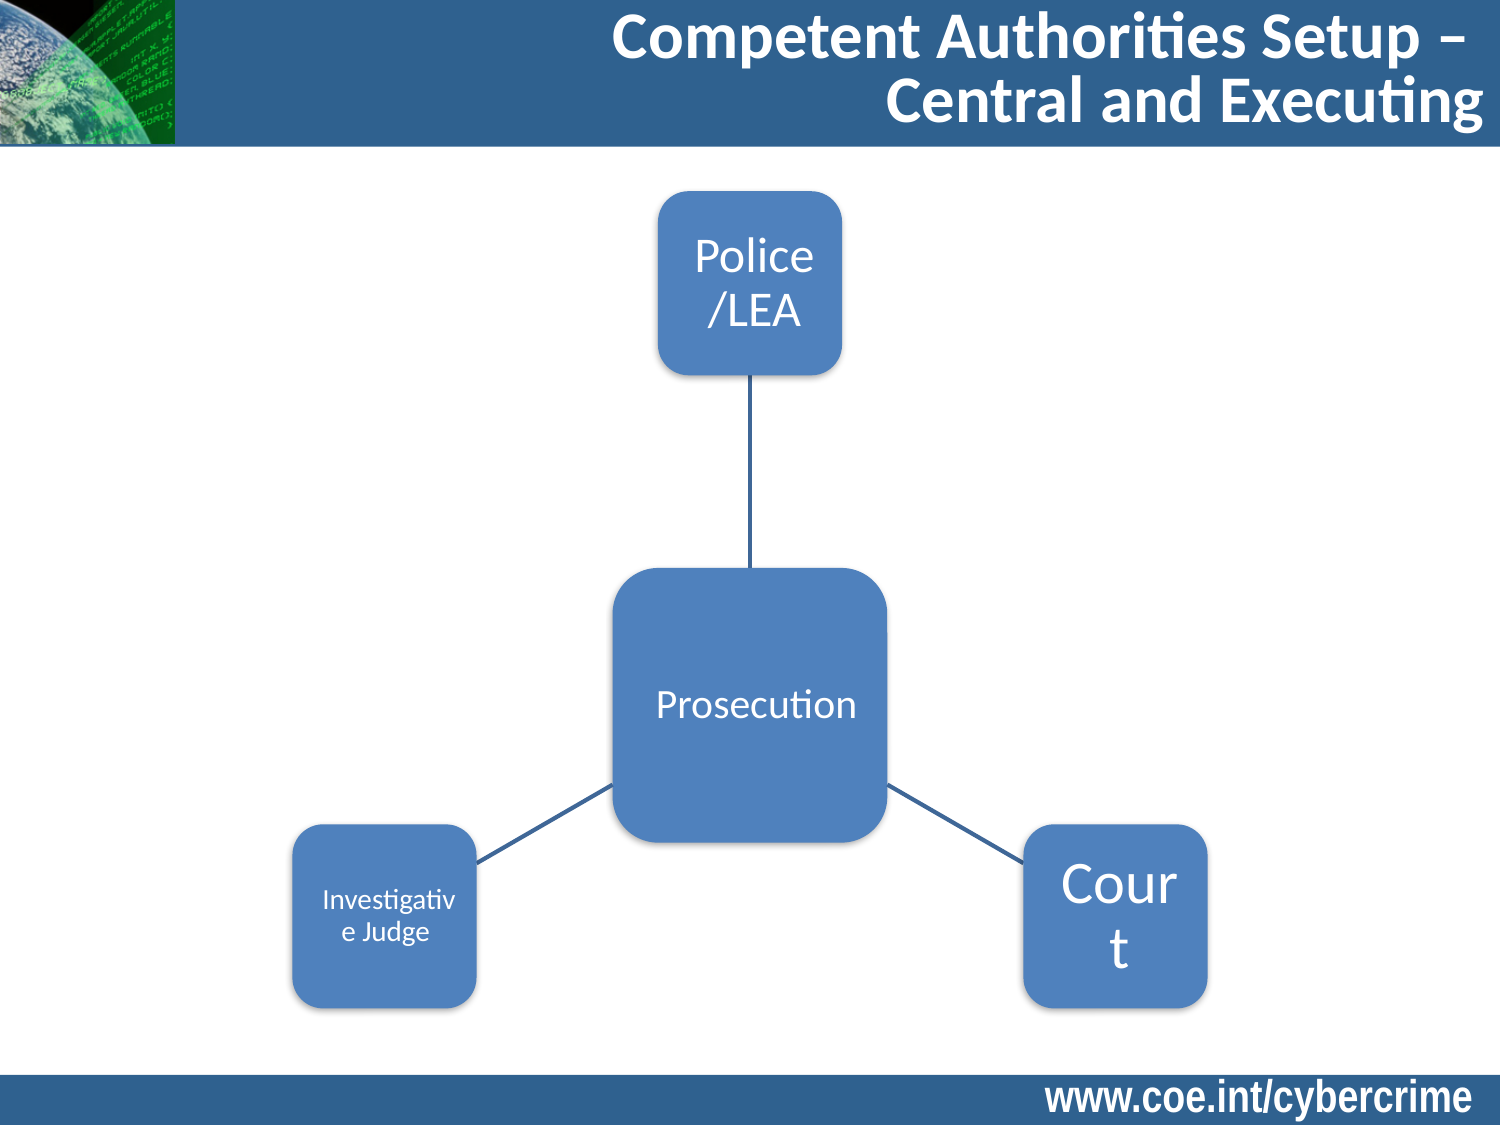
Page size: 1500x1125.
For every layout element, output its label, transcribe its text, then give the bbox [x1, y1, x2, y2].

text_box [0, 1073, 1030, 1125]
picture [0, 0, 175, 144]
text_box www.coe.int/cybercrime [1030, 1059, 1500, 1125]
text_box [107, 141, 1393, 1058]
text_box Competent Authorities Setup – Central and Executing [179, 0, 1500, 149]
